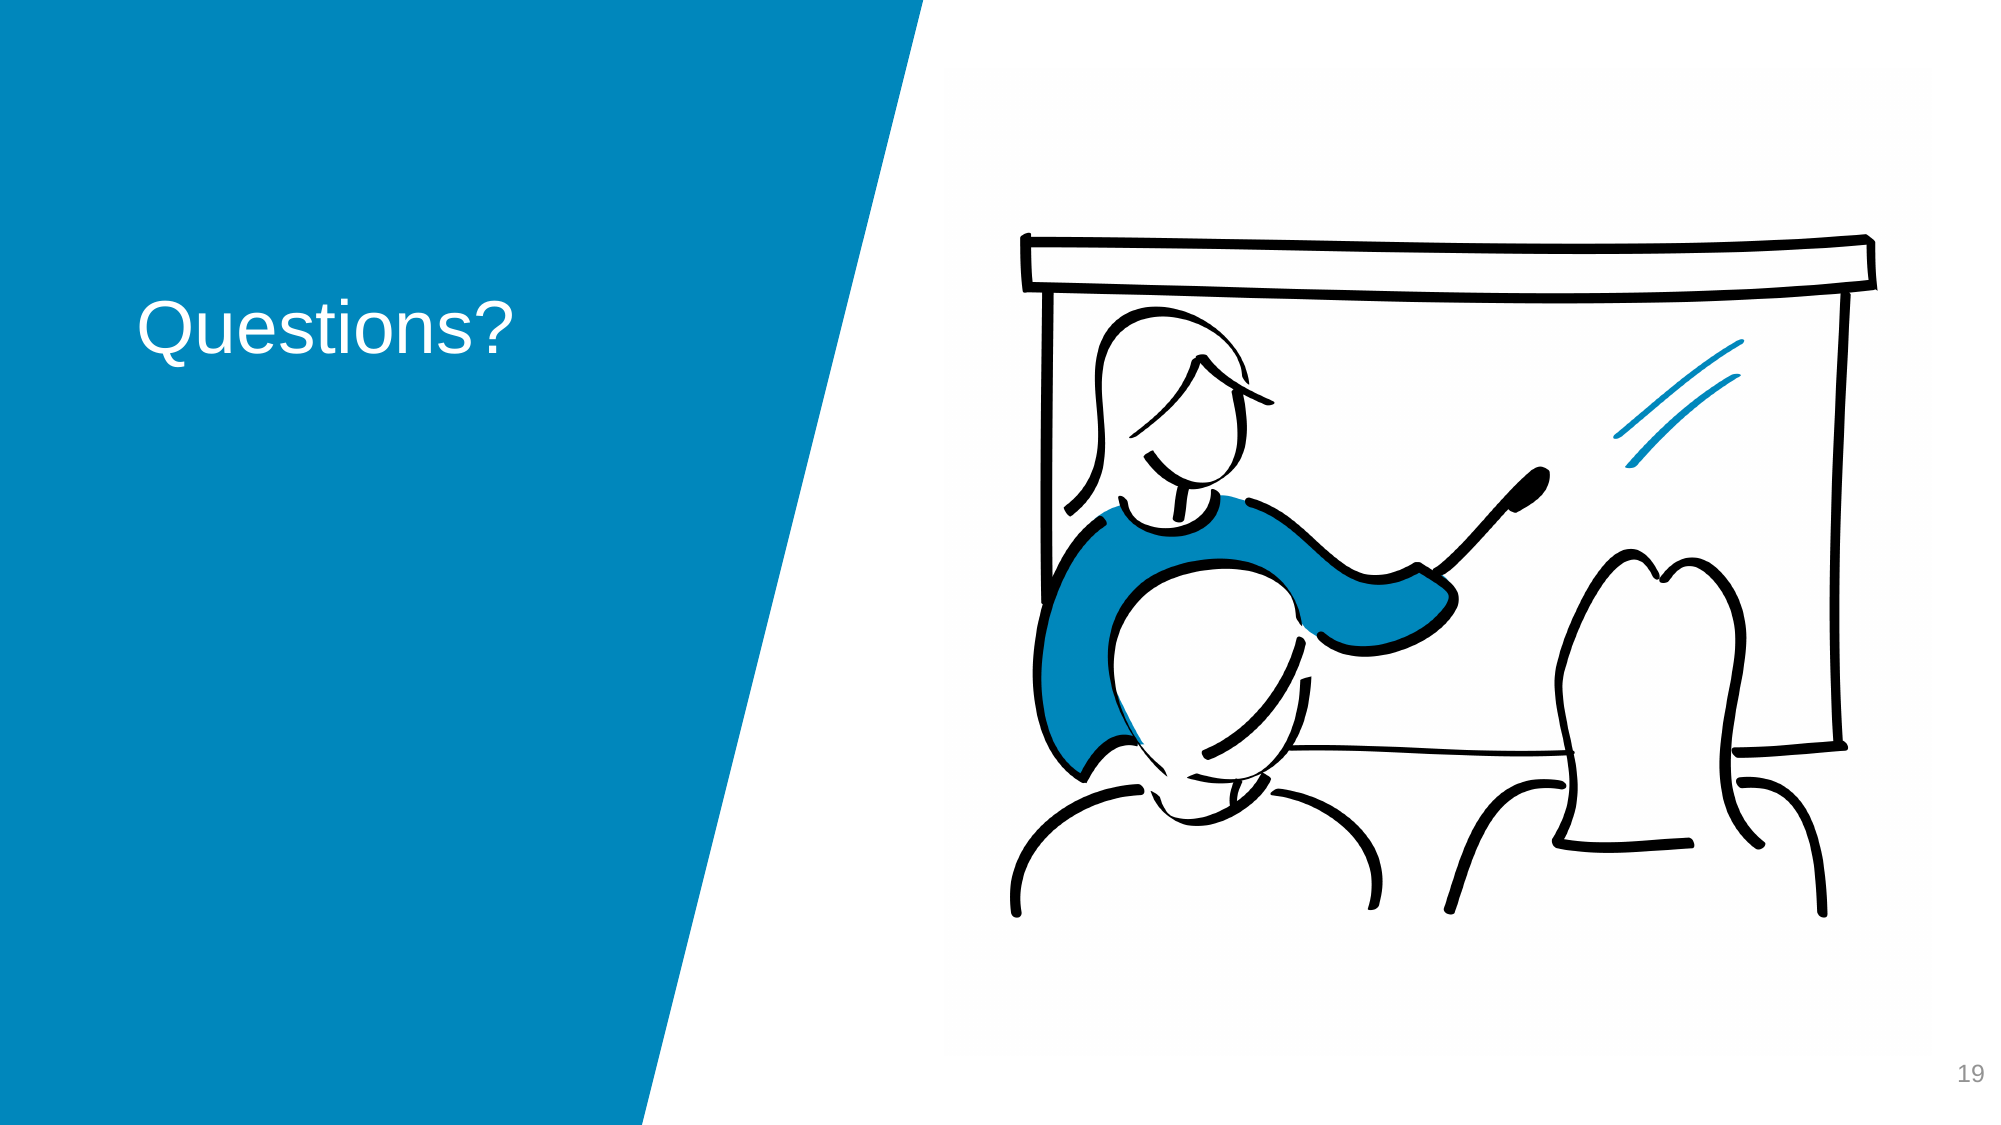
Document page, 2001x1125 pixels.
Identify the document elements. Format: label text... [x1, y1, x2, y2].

title Questions? [136, 0, 775, 371]
slide_number 19 [1550, 1042, 2000, 1103]
picture [944, 68, 1932, 1056]
